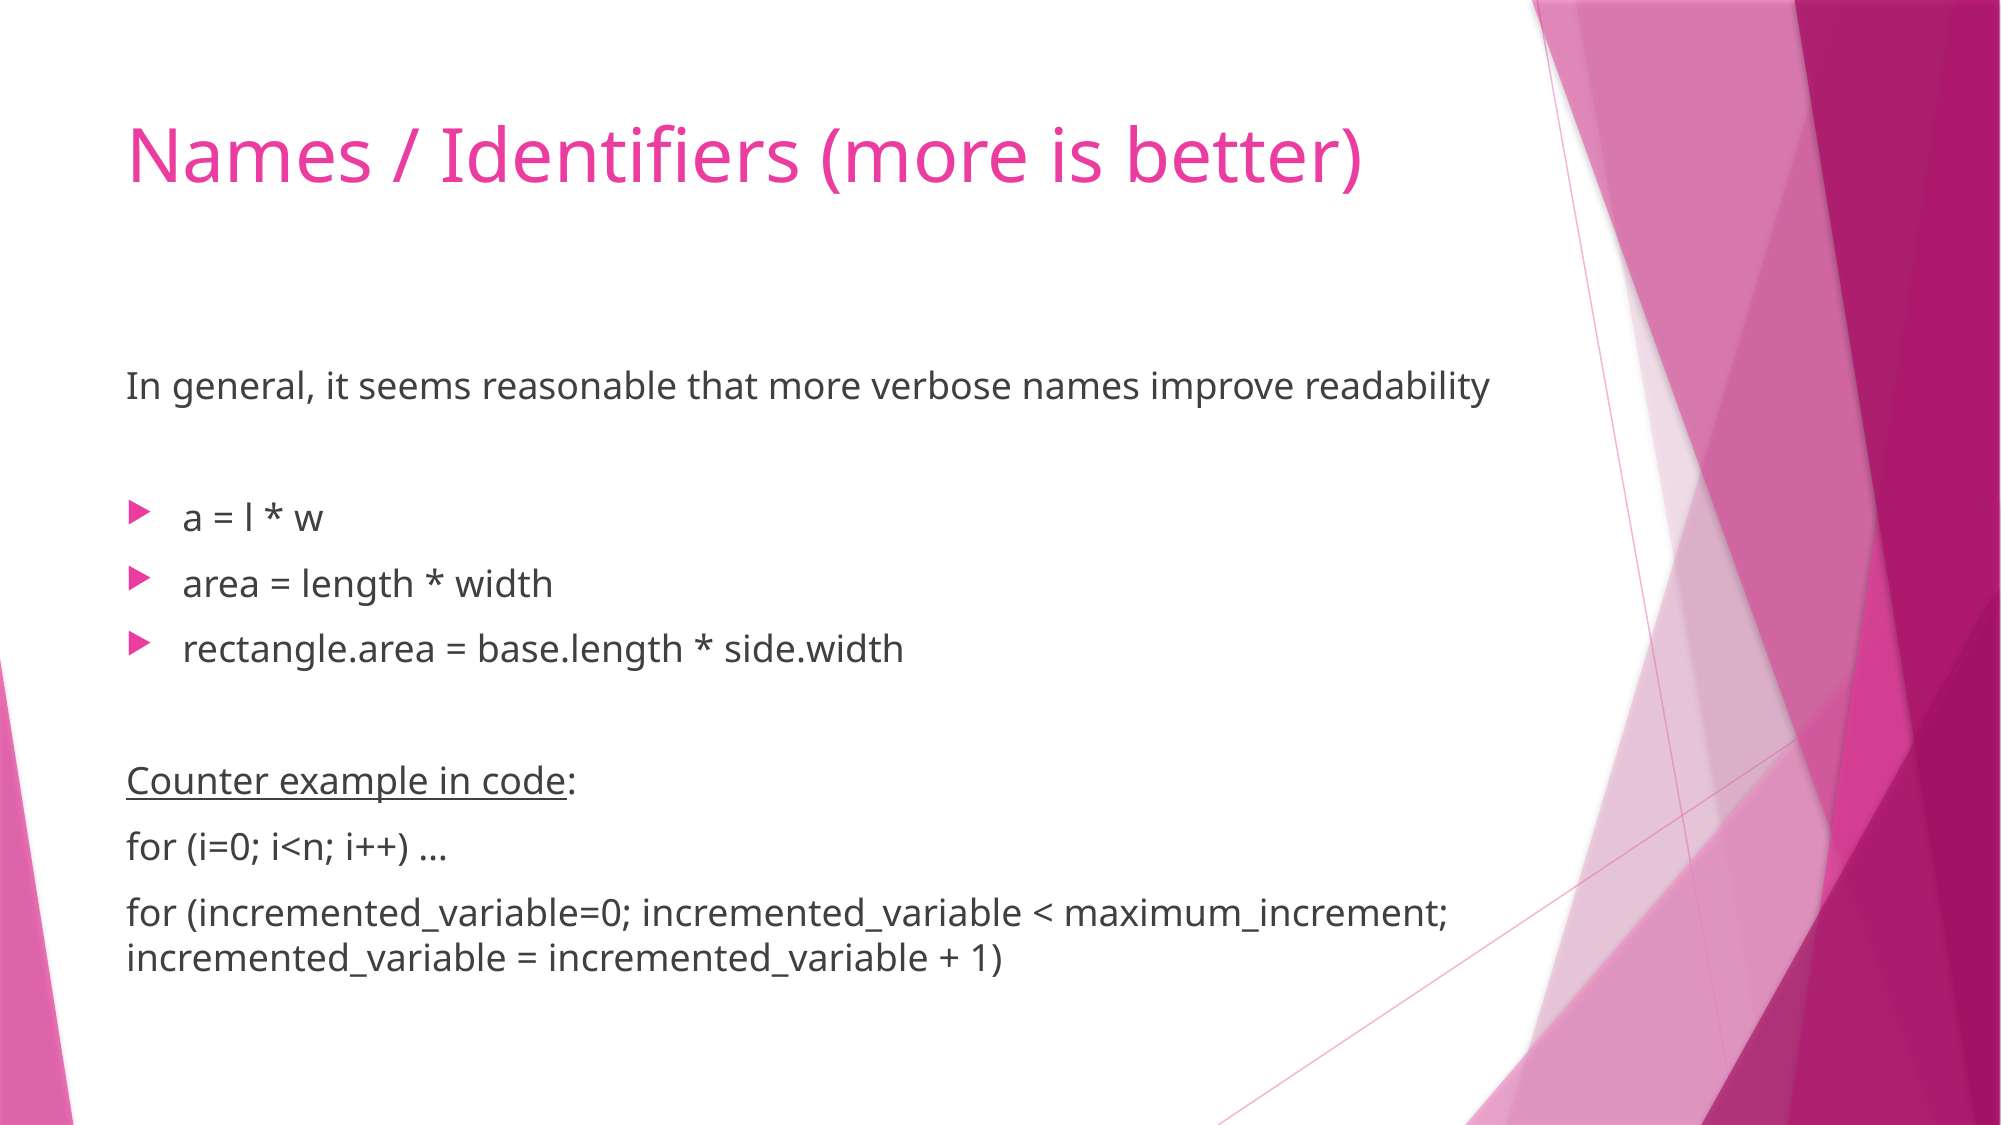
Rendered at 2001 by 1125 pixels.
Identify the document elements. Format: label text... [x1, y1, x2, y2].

title Names / Identifiers (more is better) [111, 99, 1522, 317]
list In general, it seems reasonable that more verbose names improve readability a = l * w area = length * width rectangle.area = base.length * side.width Counter example in code: for (i=0; i<n; i++) … for (incremented_variable=0; incremented_variable < maximum_increment; incremented_variable = incremented_variable + 1) [111, 354, 1522, 992]
